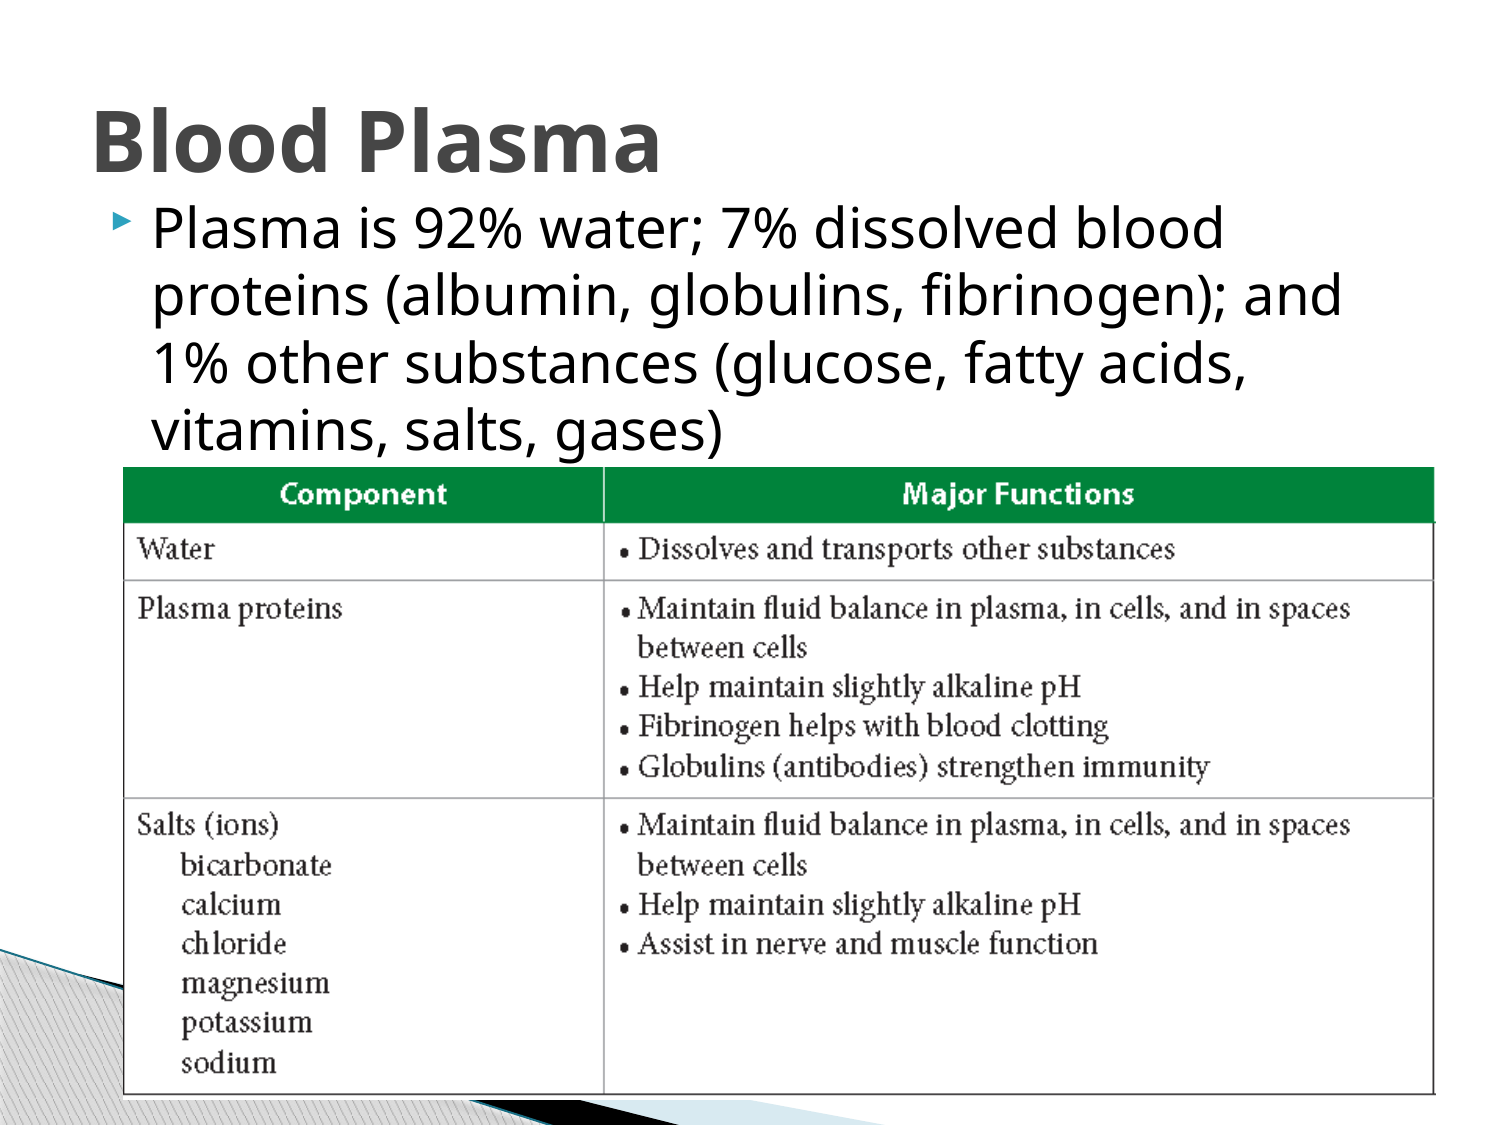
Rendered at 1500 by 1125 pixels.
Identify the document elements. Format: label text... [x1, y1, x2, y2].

picture [123, 467, 1436, 1100]
list Plasma is 92% water; 7% dissolved blood proteins (albumin, globulins, fibrinogen); and 1% other substances (glucose, fatty acids, vitamins, salts, gases) [76, 184, 1427, 975]
title Blood Plasma [75, 45, 1425, 233]
